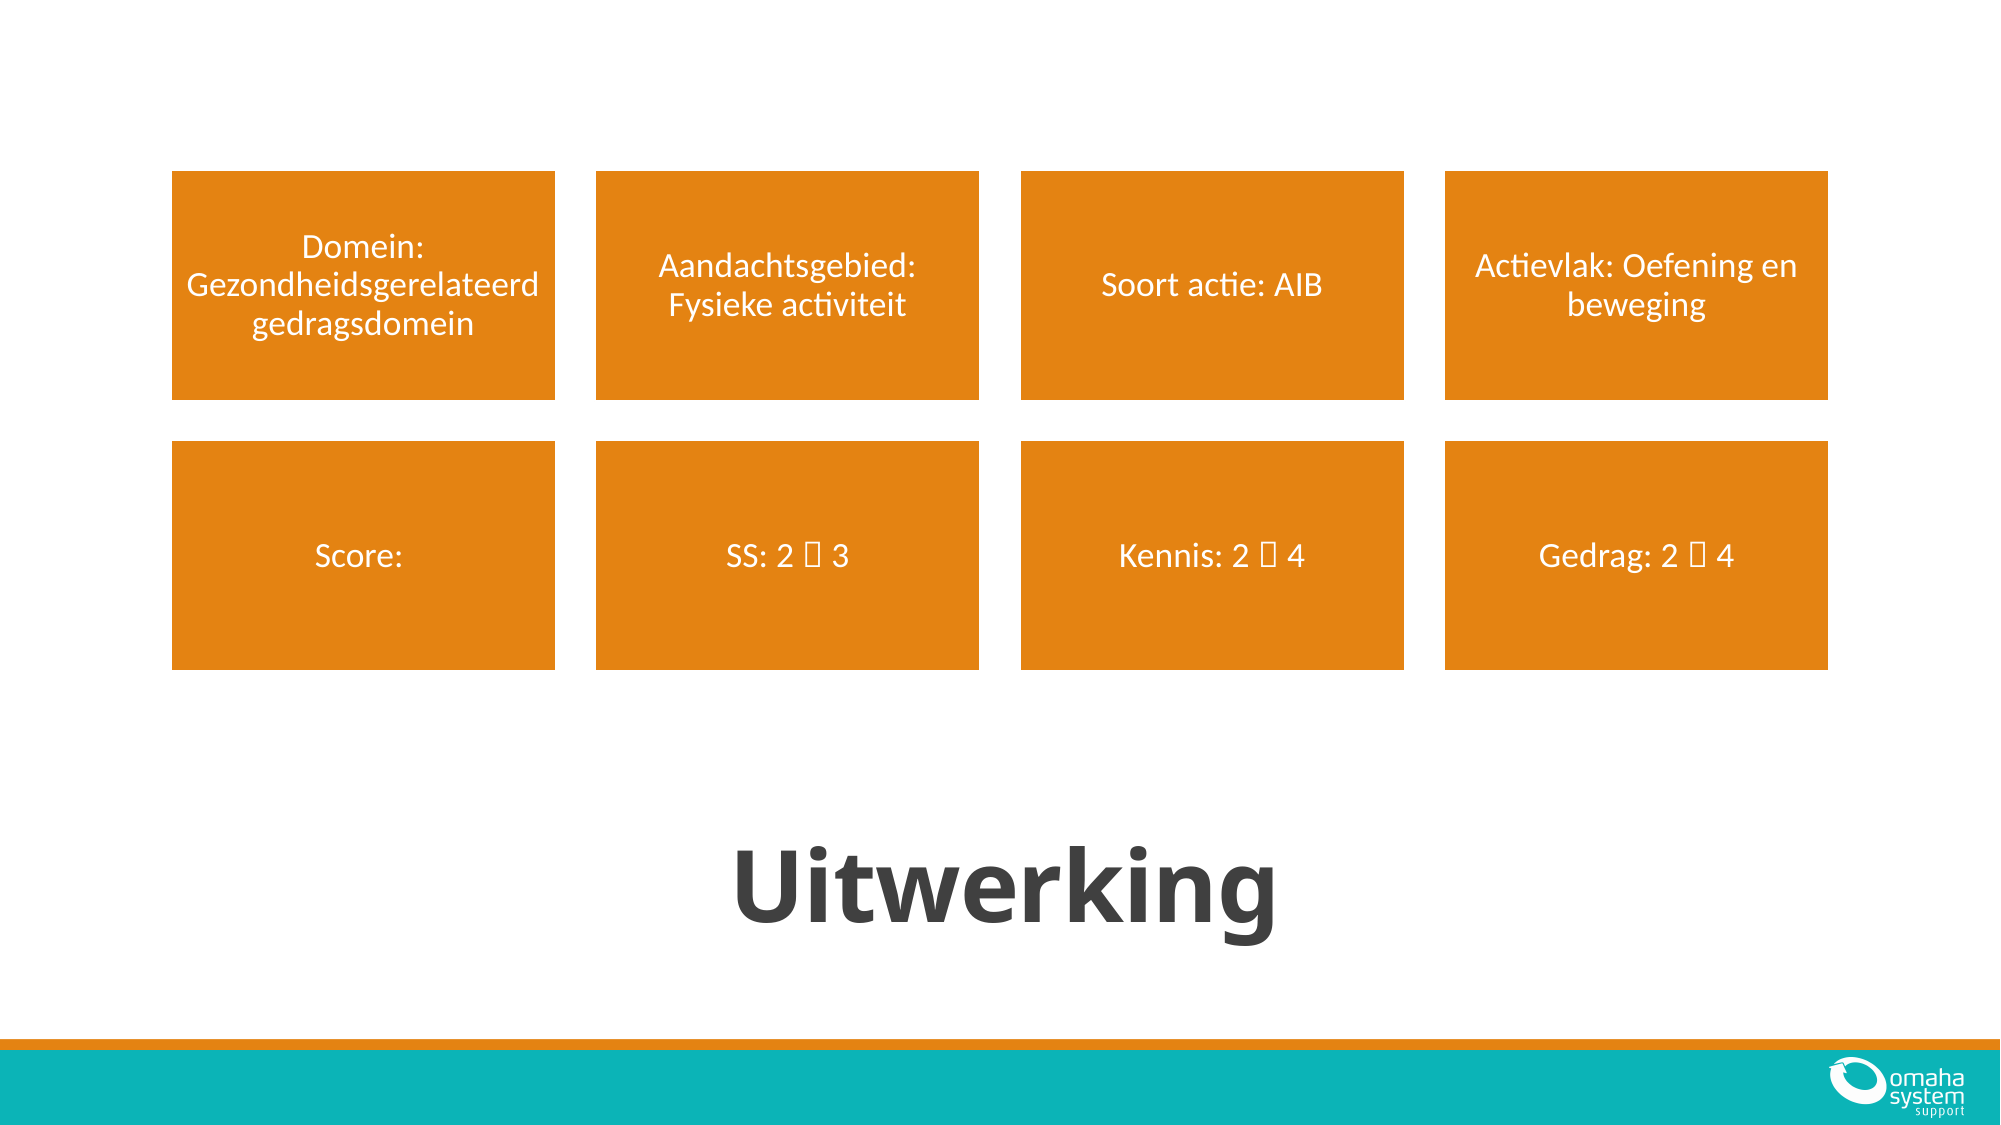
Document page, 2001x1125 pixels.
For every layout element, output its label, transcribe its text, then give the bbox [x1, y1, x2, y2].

text_box / [0, 0, 2000, 1040]
picture [1829, 1057, 1964, 1119]
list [169, 111, 1831, 730]
title Uitwerking [180, 794, 1830, 990]
